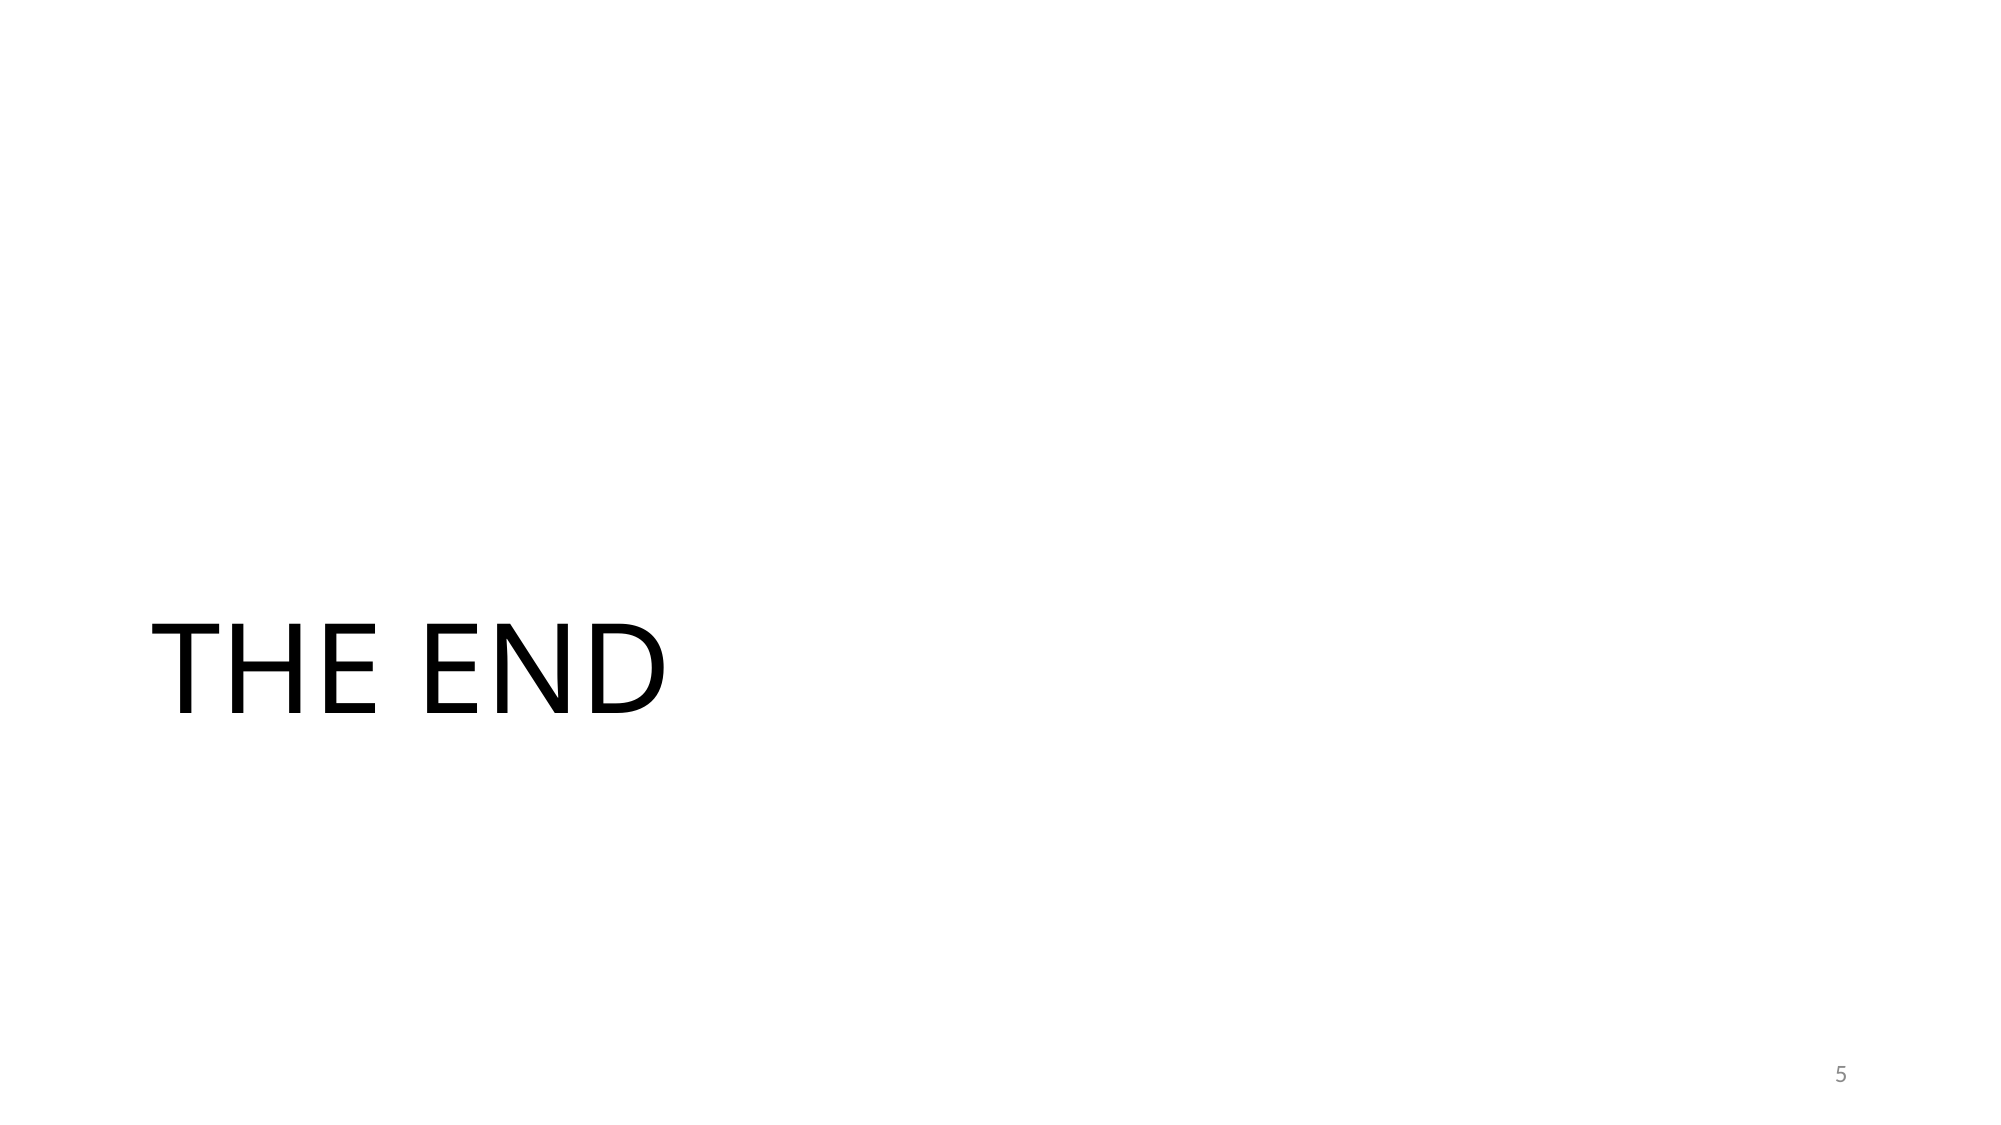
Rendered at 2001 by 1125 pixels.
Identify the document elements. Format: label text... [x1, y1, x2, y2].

title THE END [136, 280, 1862, 749]
slide_number 5 [1412, 1042, 1863, 1103]
